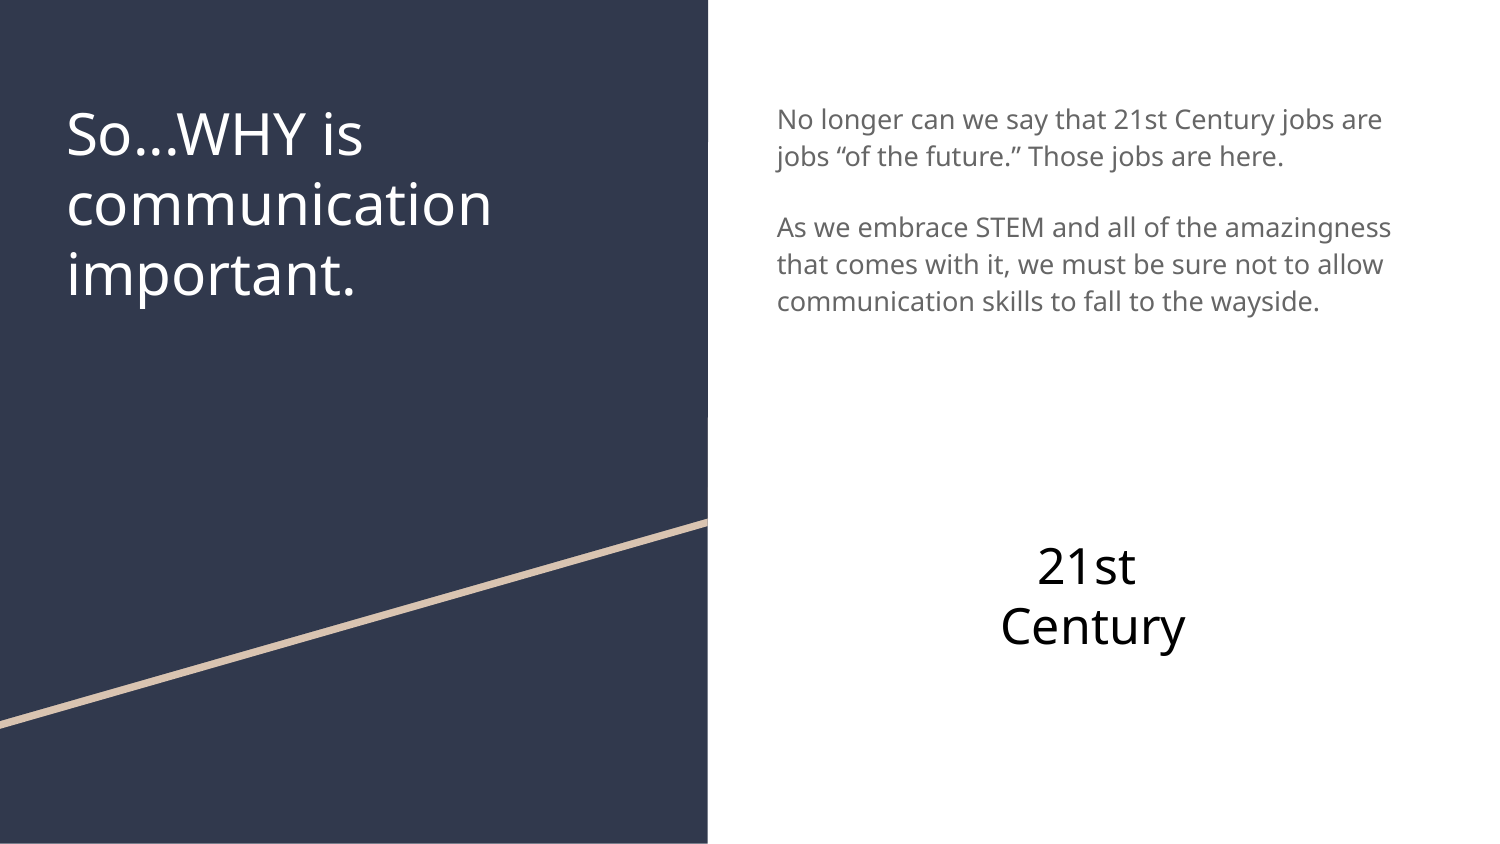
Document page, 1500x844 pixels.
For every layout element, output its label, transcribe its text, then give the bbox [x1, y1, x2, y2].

text_box 21st Century [794, 459, 1392, 678]
list No longer can we say that 21st Century jobs are jobs “of the future.” Those jobs are here. As we embrace STEM and all of the amazingness that comes with it, we must be sure not to allow communication skills to fall to the wayside. [761, 82, 1446, 755]
title So...WHY is communication important. [51, 82, 660, 494]
